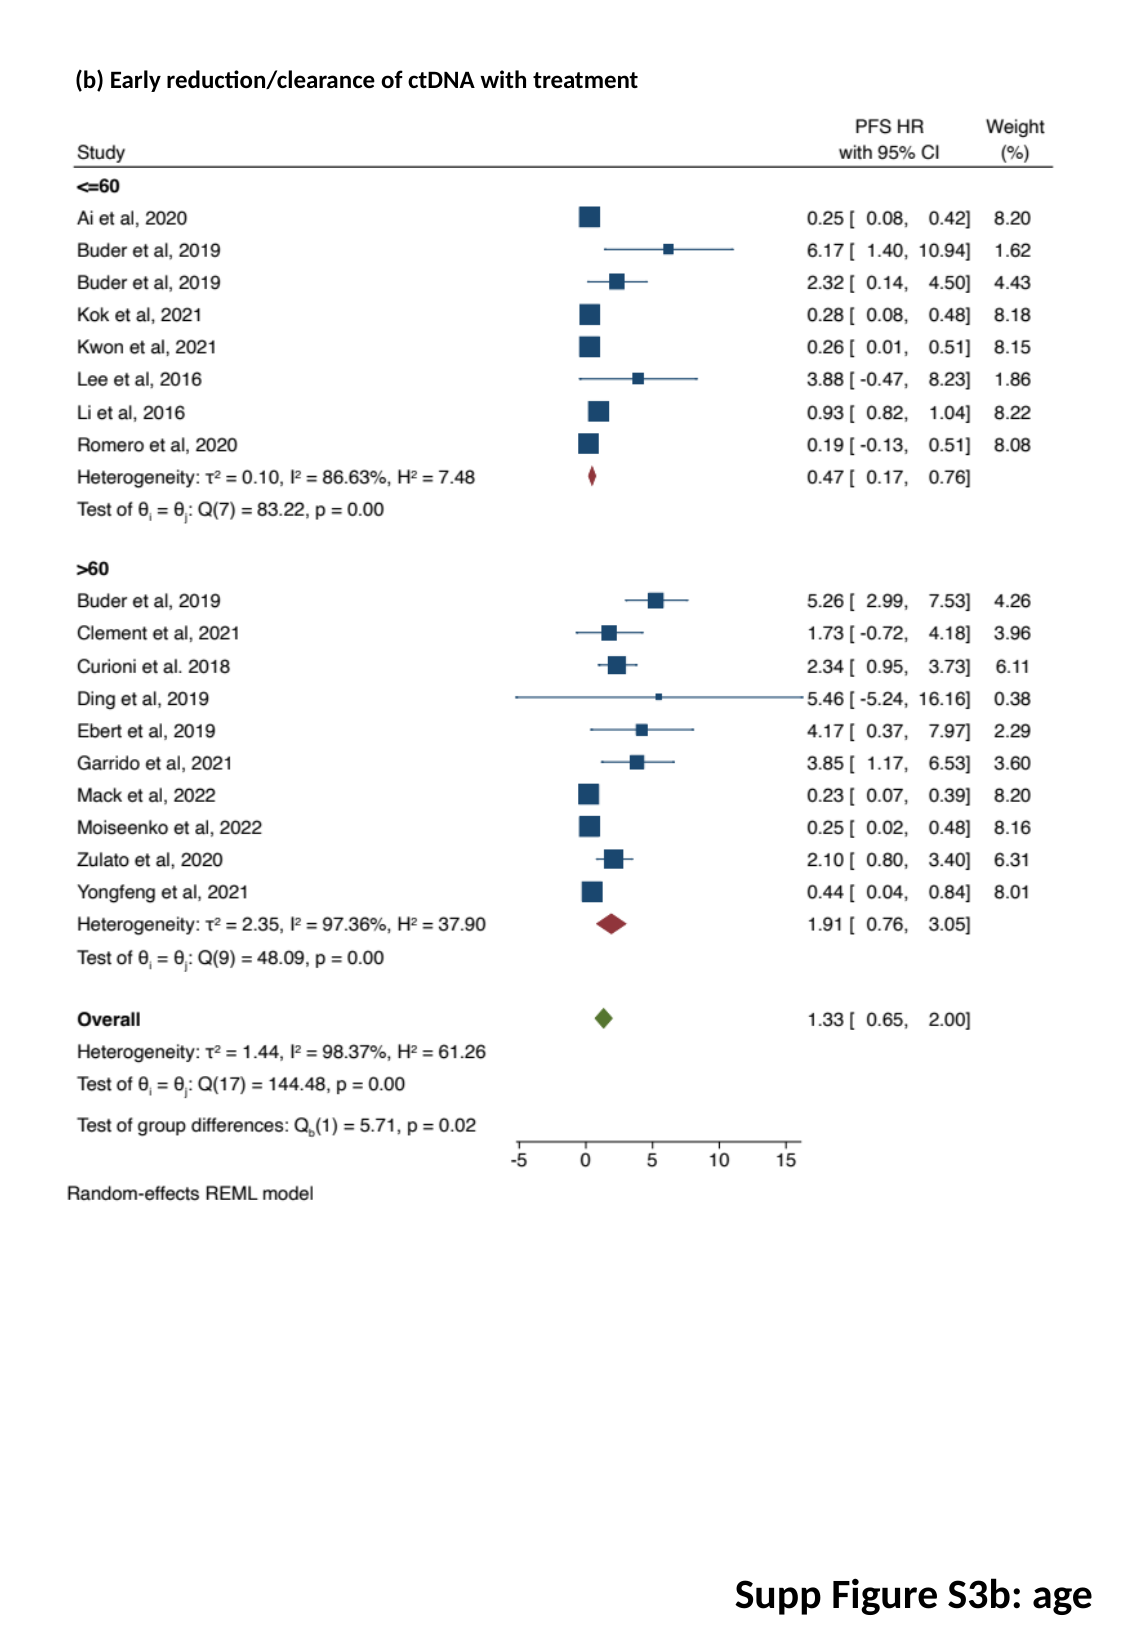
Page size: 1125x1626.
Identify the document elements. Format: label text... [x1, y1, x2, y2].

picture [60, 101, 1065, 1207]
text_box Supp Figure S3b: age [685, 1559, 1108, 1625]
text_box (b) Early reduction/clearance of ctDNA with treatment [60, 56, 837, 101]
